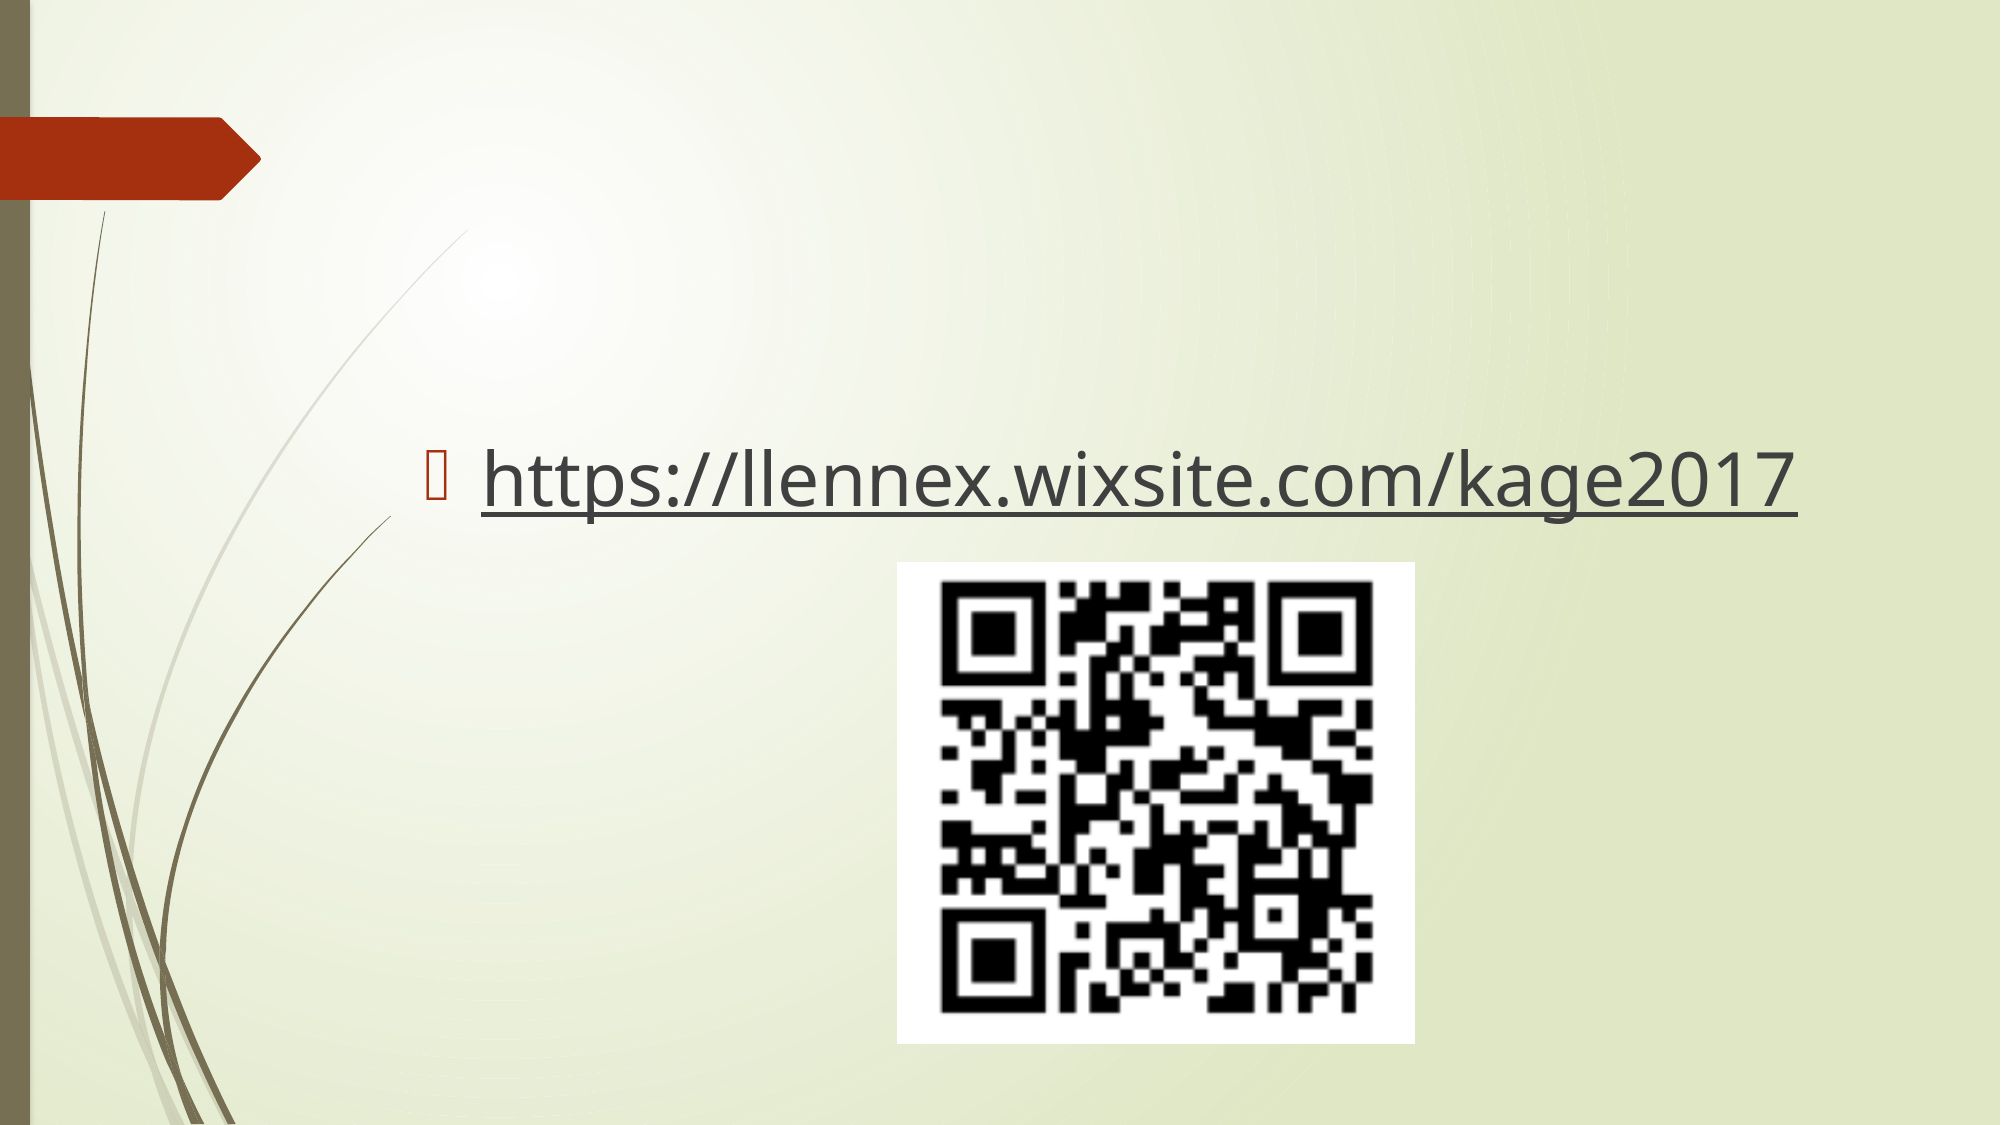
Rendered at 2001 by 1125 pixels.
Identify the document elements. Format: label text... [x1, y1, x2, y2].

picture [897, 561, 1415, 1044]
list https://llennex.wixsite.com/kage2017 [409, 423, 1873, 1044]
